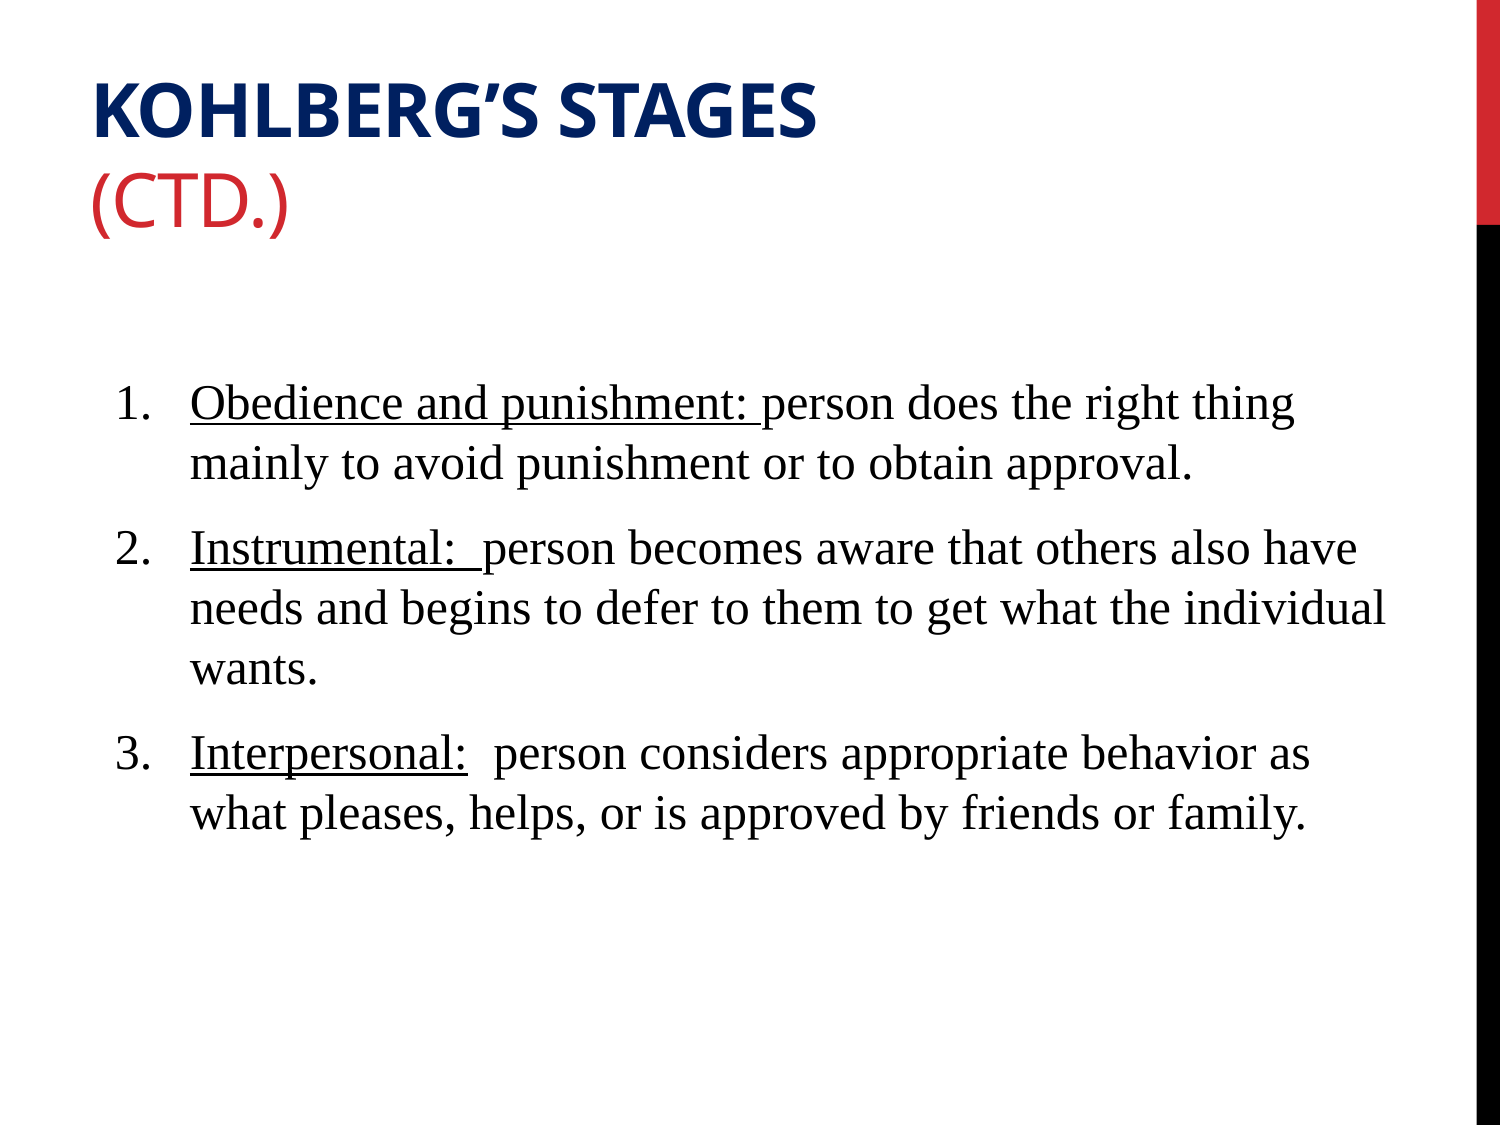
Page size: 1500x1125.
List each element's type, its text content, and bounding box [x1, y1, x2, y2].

title Kohlberg’s Stages (Ctd.) [75, 25, 1025, 250]
text_box Obedience and punishment: person does the right thing mainly to avoid punishment or to obtain approval. Instrumental: person becomes aware that others also have needs and begins to defer to them to get what the individual wants. Interpersonal: person considers appropriate behavior as what pleases, helps, or is approved by friends or family. [99, 362, 1425, 848]
